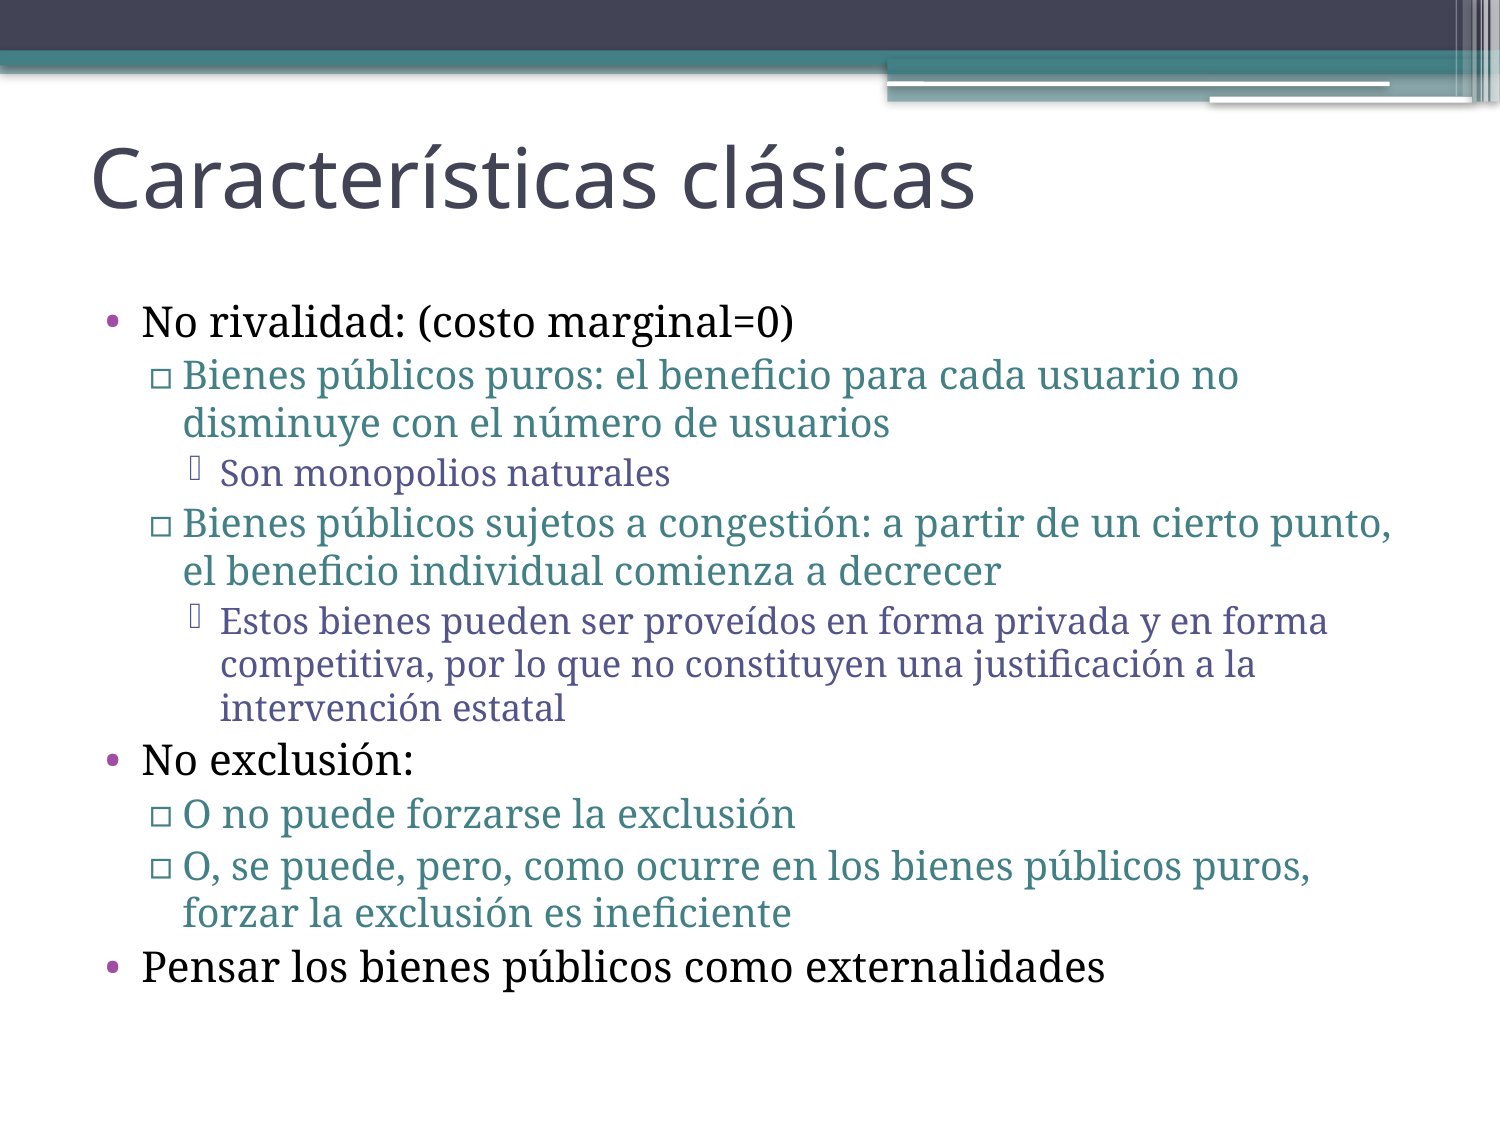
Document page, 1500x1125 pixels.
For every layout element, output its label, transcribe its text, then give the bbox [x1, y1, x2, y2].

list No rivalidad: (costo marginal=0) Bienes públicos puros: el beneficio para cada usuario no disminuye con el número de usuarios Son monopolios naturales Bienes públicos sujetos a congestión: a partir de un cierto punto, el beneficio individual comienza a decrecer Estos bienes pueden ser proveídos en forma privada y en forma competitiva, por lo que no constituyen una justificación a la intervención estatal No exclusión: O no puede forzarse la exclusión O, se puede, pero, como ocurre en los bienes públicos puros, forzar la exclusión es ineficiente Pensar los bienes públicos como externalidades [75, 287, 1425, 1004]
title Características clásicas [75, 87, 1425, 263]
